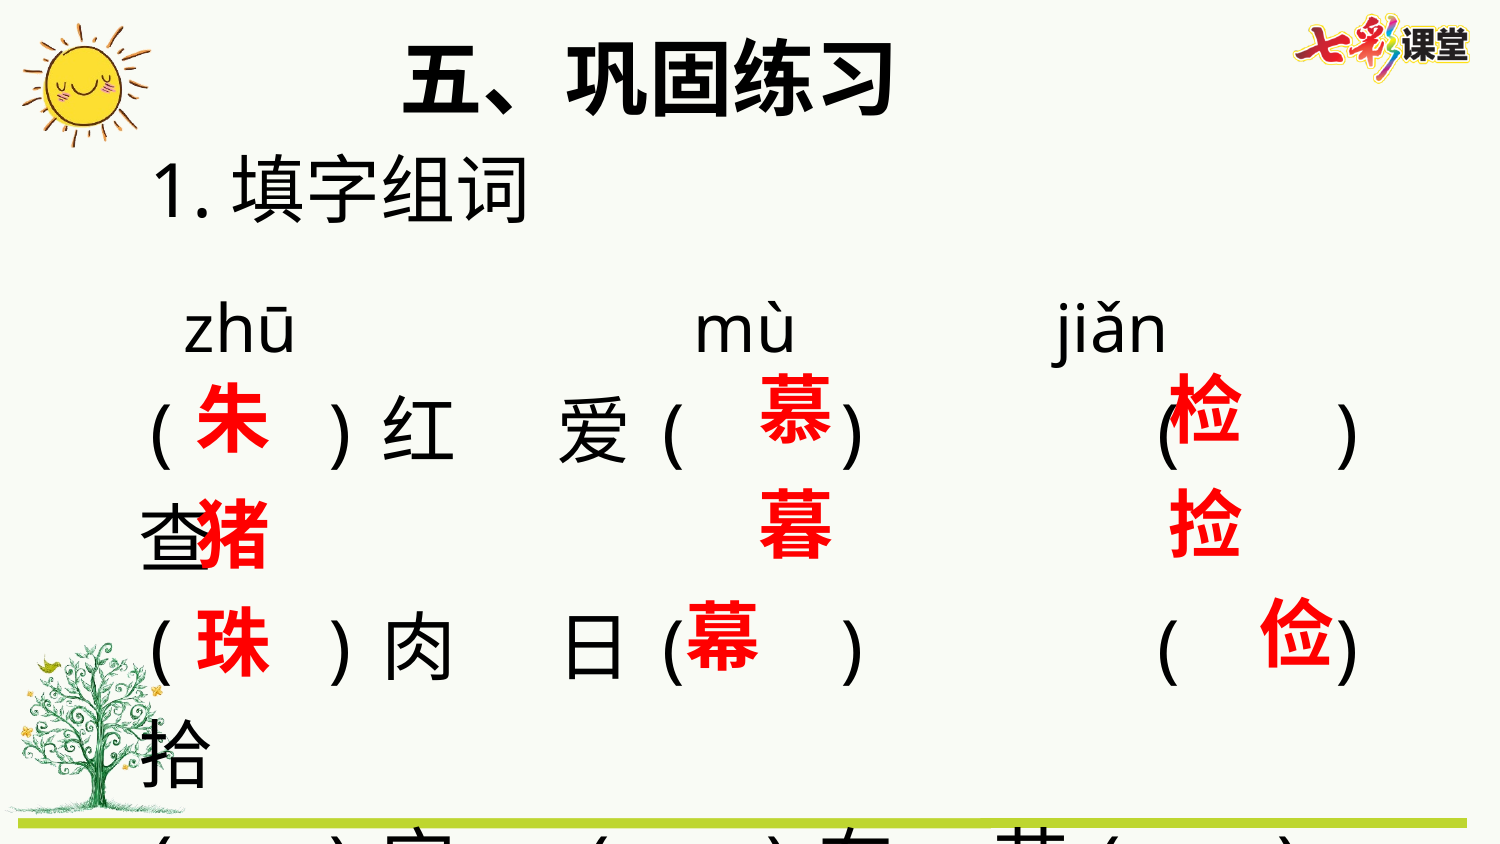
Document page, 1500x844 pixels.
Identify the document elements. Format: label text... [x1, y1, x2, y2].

text_box 朱 [180, 364, 286, 470]
text_box 猪 [180, 479, 286, 585]
text_box 五、巩固练习 [384, 18, 915, 134]
picture [1291, 9, 1472, 87]
text_box 幕 [670, 582, 776, 688]
text_box 俭 [1244, 578, 1367, 684]
text_box 珠 [180, 588, 286, 693]
text_box 慕 [744, 355, 849, 460]
text_box zhū mù jiǎn ( )红 爱( ) ( )查 ( )肉 日( ) ( )拾 ( )宝 ( )布 节( ) [123, 238, 1413, 844]
text_box 1.填字组词 [135, 134, 546, 238]
picture [0, 0, 173, 172]
text_box 检 [1153, 355, 1259, 460]
text_box 捡 [1153, 470, 1259, 576]
picture [0, 608, 123, 844]
text_box 暮 [744, 470, 849, 576]
picture [1413, 771, 1467, 844]
